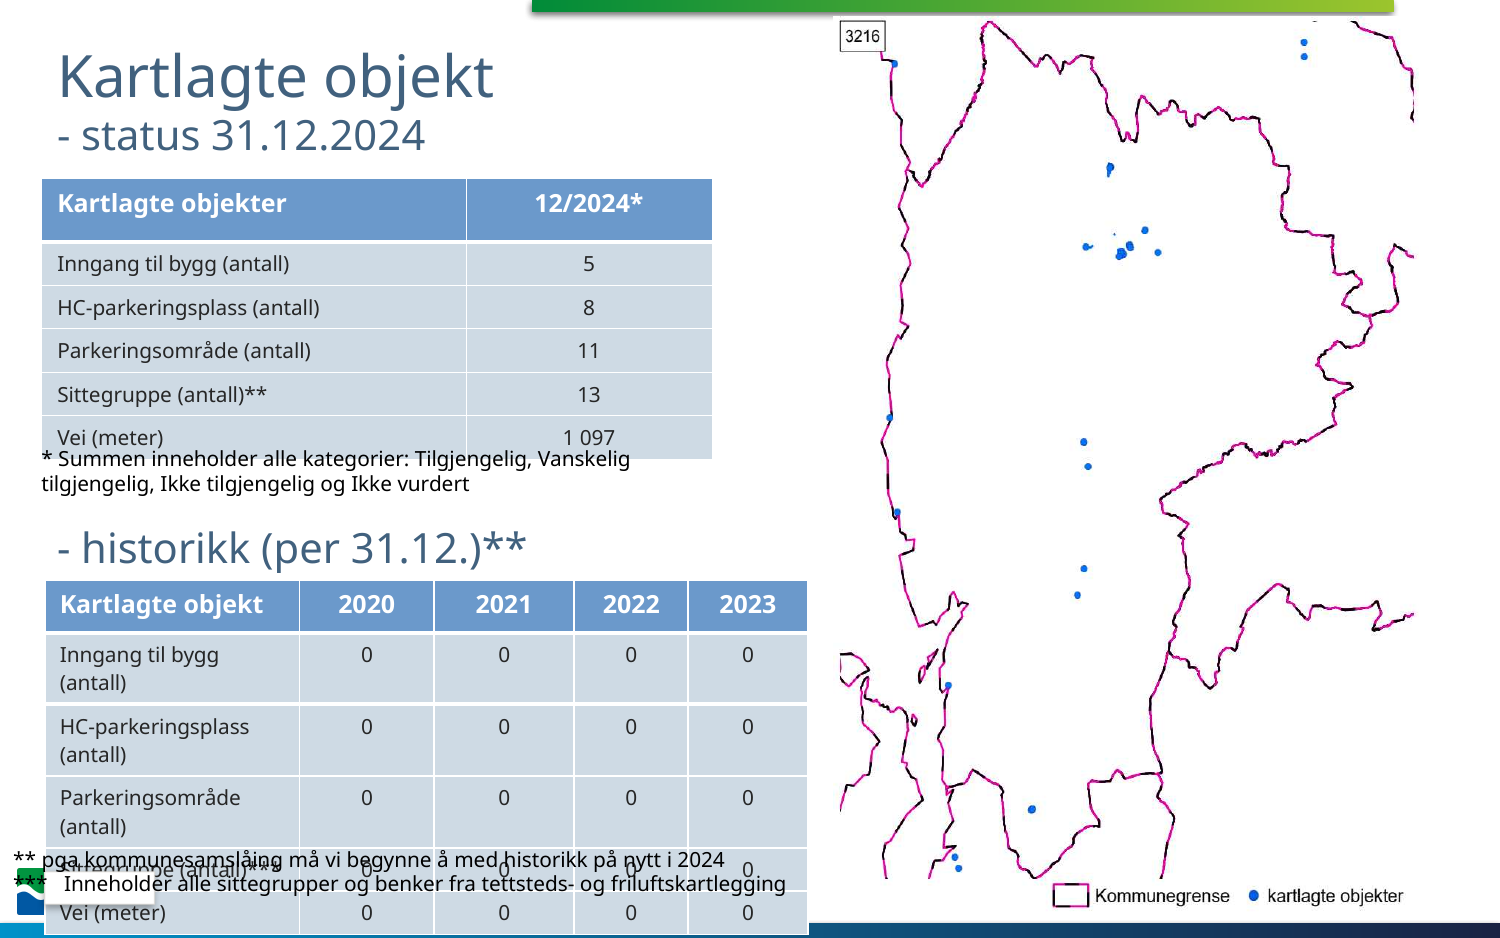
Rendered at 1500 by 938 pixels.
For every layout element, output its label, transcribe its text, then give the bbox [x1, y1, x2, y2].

table_cell 0 [300, 635, 433, 702]
text_box ** pga kommunesamslåing må vi begynne å med historikk på nytt i 2024 *** Inneholder alle sittegrupper og benker fra tettsteds- og friluftskartlegging [0, 838, 802, 904]
table_cell 8 [467, 286, 712, 328]
table_cell Parkeringsområde (antall) [42, 329, 466, 372]
table_header 2020 [300, 581, 433, 631]
table_cell 0 [802, 849, 807, 890]
table_cell 0 [689, 706, 807, 775]
table_cell 0 [300, 777, 433, 838]
table_cell 0 [435, 635, 573, 702]
table_cell HC-parkeringsplass (antall) [46, 706, 299, 775]
table_cell 11 [467, 329, 712, 372]
table_cell Sittegruppe (antall)** [42, 373, 466, 415]
table_cell 0 [435, 904, 573, 934]
table_cell 0 [689, 777, 807, 847]
picture [833, 16, 1419, 913]
table_cell 0 [689, 635, 807, 702]
table_cell Vei (meter) [42, 416, 466, 438]
table_header Kartlagte objekter [42, 179, 466, 240]
table_cell 0 [435, 777, 573, 838]
table_cell Inngang til bygg (antall) [46, 635, 299, 702]
table_cell 0 [689, 892, 807, 934]
table_cell 0 [575, 635, 687, 702]
table_header 12/2024* [467, 179, 712, 240]
table_header 2023 [689, 581, 807, 631]
text_box Kartlagte objekt - status 31.12.2024 [42, 24, 828, 167]
table_cell 0 [575, 904, 687, 934]
table_cell 0 [300, 706, 433, 775]
table_header 2022 [575, 581, 687, 631]
text_box * Summen inneholder alle kategorier: Tilgjengelig, Vanskelig tilgjengelig, Ikke tilgjengelig og Ikke vurdert [26, 438, 711, 504]
table_header 2021 [435, 581, 573, 631]
table_cell 0 [435, 706, 573, 775]
table_cell Vei (meter) [46, 904, 299, 934]
table_cell 0 [300, 904, 433, 934]
table_cell Parkeringsområde (antall) [46, 777, 299, 838]
table_cell 0 [575, 777, 687, 838]
table_cell 5 [467, 244, 712, 285]
table_cell 0 [575, 706, 687, 775]
table_cell 1 097 [467, 416, 712, 459]
text_box - historikk (per 31.12.)** [42, 496, 828, 580]
table_cell HC-parkeringsplass (antall) [42, 286, 466, 328]
table_cell Inngang til bygg (antall) [42, 244, 466, 285]
table_cell 13 [467, 373, 712, 415]
table_header Kartlagte objekt [46, 581, 299, 631]
